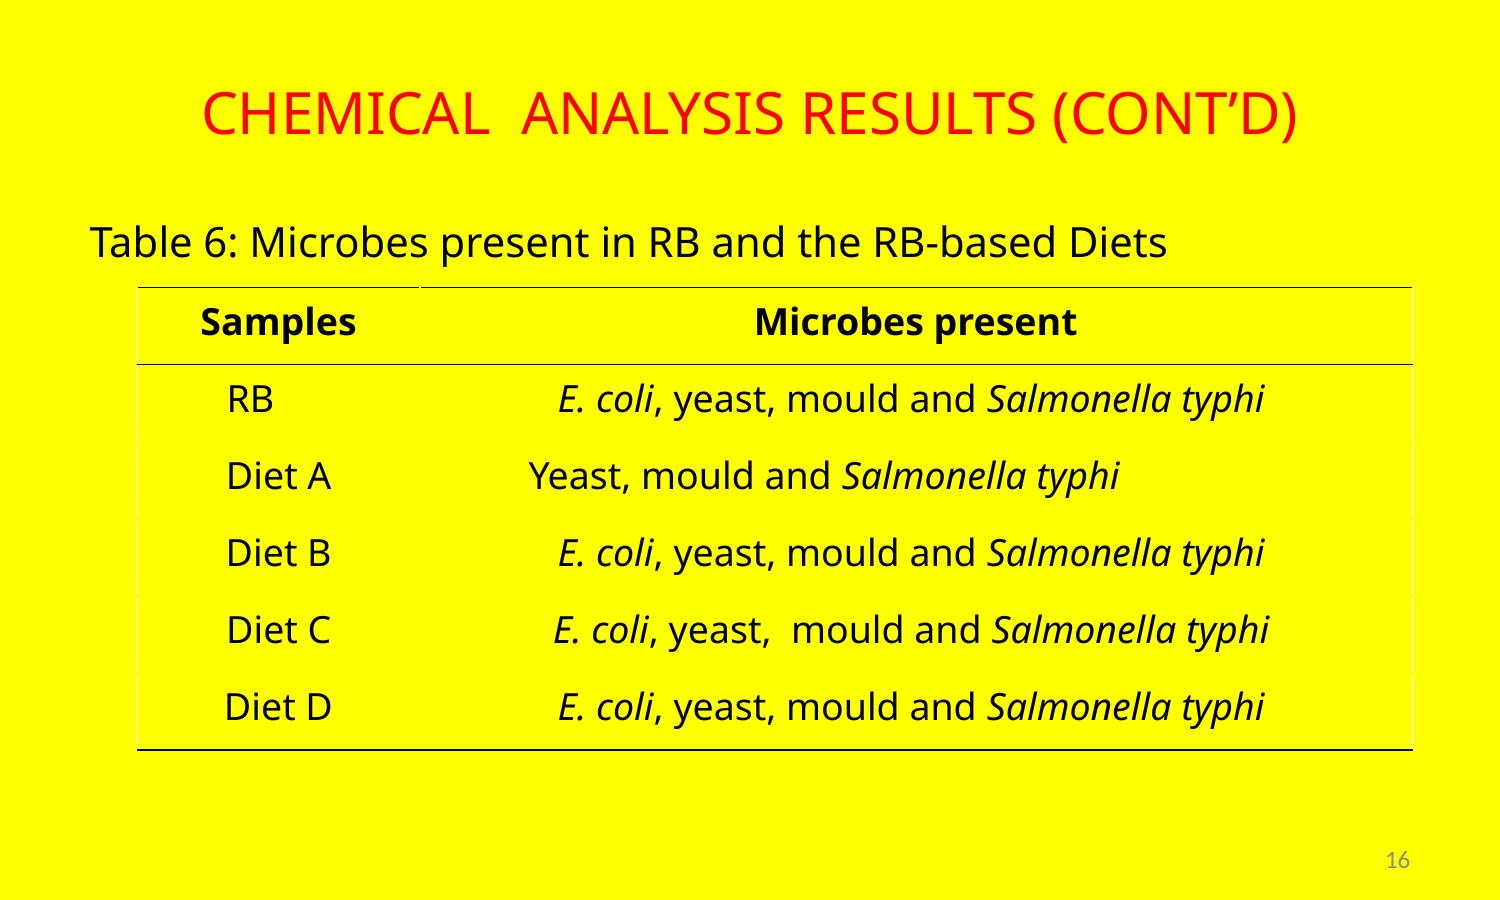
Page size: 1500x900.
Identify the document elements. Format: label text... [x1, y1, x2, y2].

table_header Samples [138, 288, 419, 364]
table_cell E. coli, yeast, mould and Salmonella typhi [421, 520, 1412, 595]
table_cell Yeast, mould and Salmonella typhi [421, 443, 1412, 518]
table_cell Diet C [138, 597, 419, 672]
table_header Microbes present [421, 288, 1412, 364]
table_cell E. coli, yeast, mould and Salmonella typhi [421, 674, 1412, 749]
list Table 6: Microbes present in RB and the RB-based Diets [75, 150, 1425, 804]
table_cell RB [138, 365, 419, 441]
title CHEMICAL ANALYSIS RESULTS (CONT’D) [37, 36, 1463, 186]
table_cell E. coli, yeast, mould and Salmonella typhi [421, 365, 1412, 441]
table_cell Diet D [138, 674, 419, 749]
slide_number 16 [1074, 834, 1425, 882]
table_cell E. coli, yeast, mould and Salmonella typhi [421, 597, 1412, 672]
table_cell Diet B [138, 520, 419, 595]
table_cell Diet A [138, 443, 419, 518]
